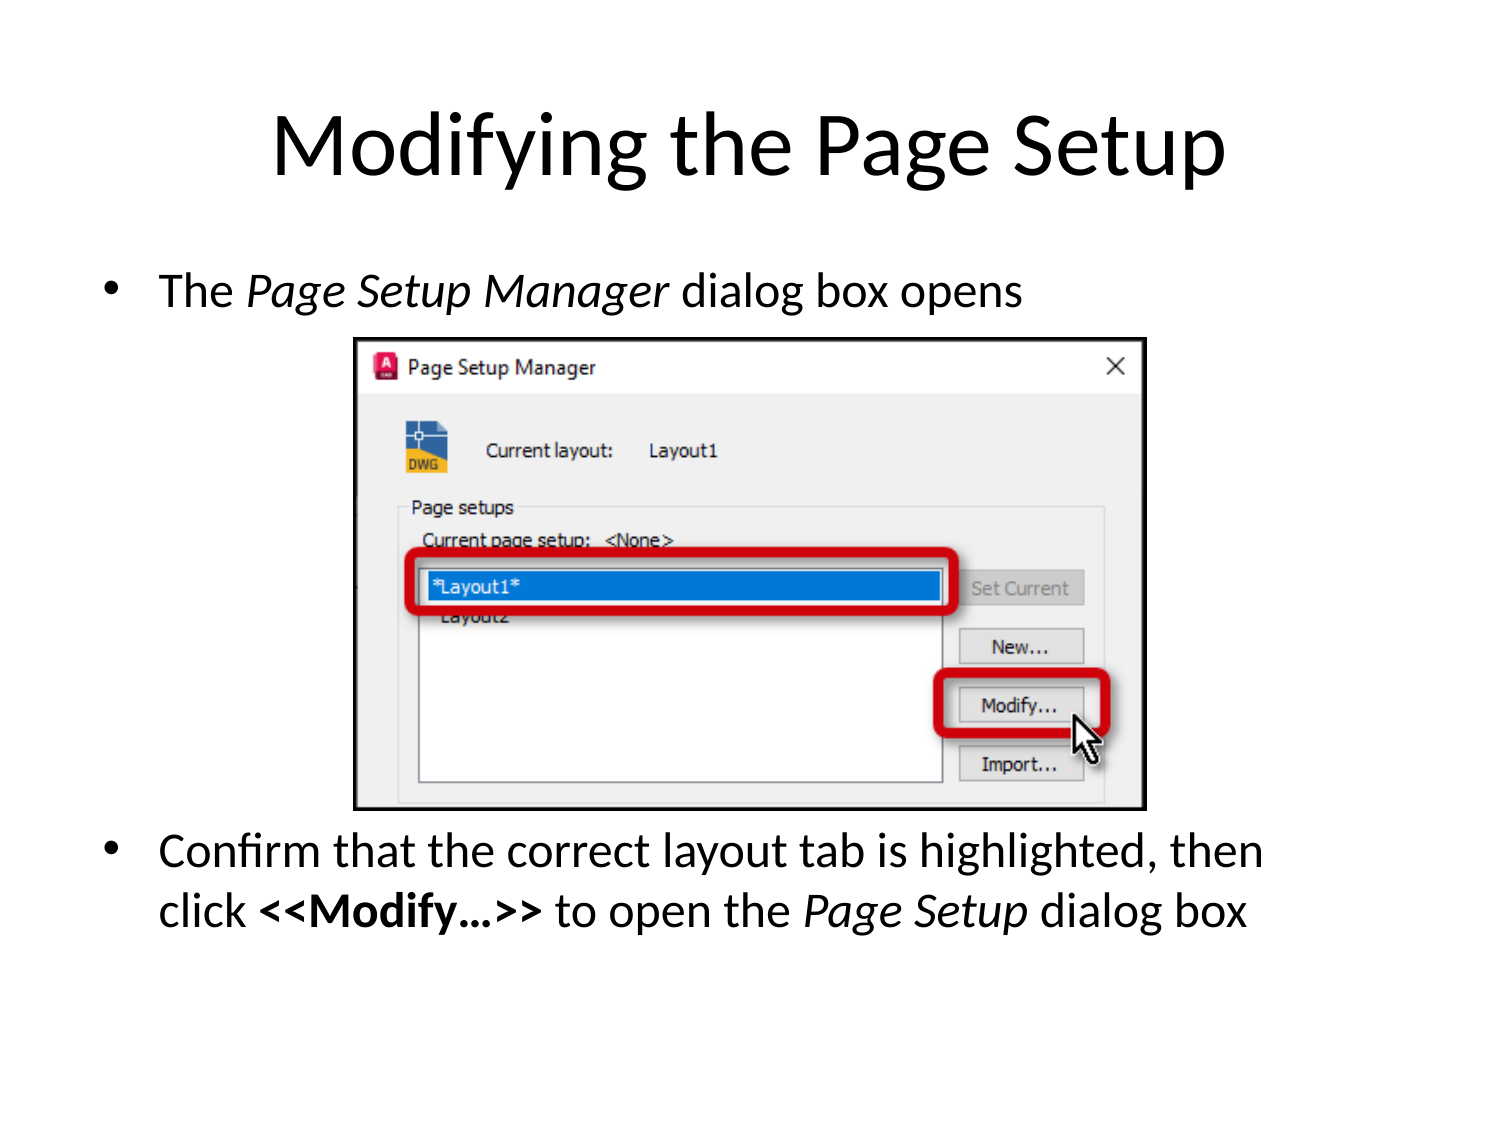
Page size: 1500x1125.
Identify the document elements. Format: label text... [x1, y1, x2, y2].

title Modifying the Page Setup [75, 45, 1425, 233]
picture [353, 337, 1147, 811]
list The Page Setup Manager dialog box opens Confirm that the correct layout tab is highlighted, then click <<Modify…>> to open the Page Setup dialog box [87, 249, 1313, 1038]
